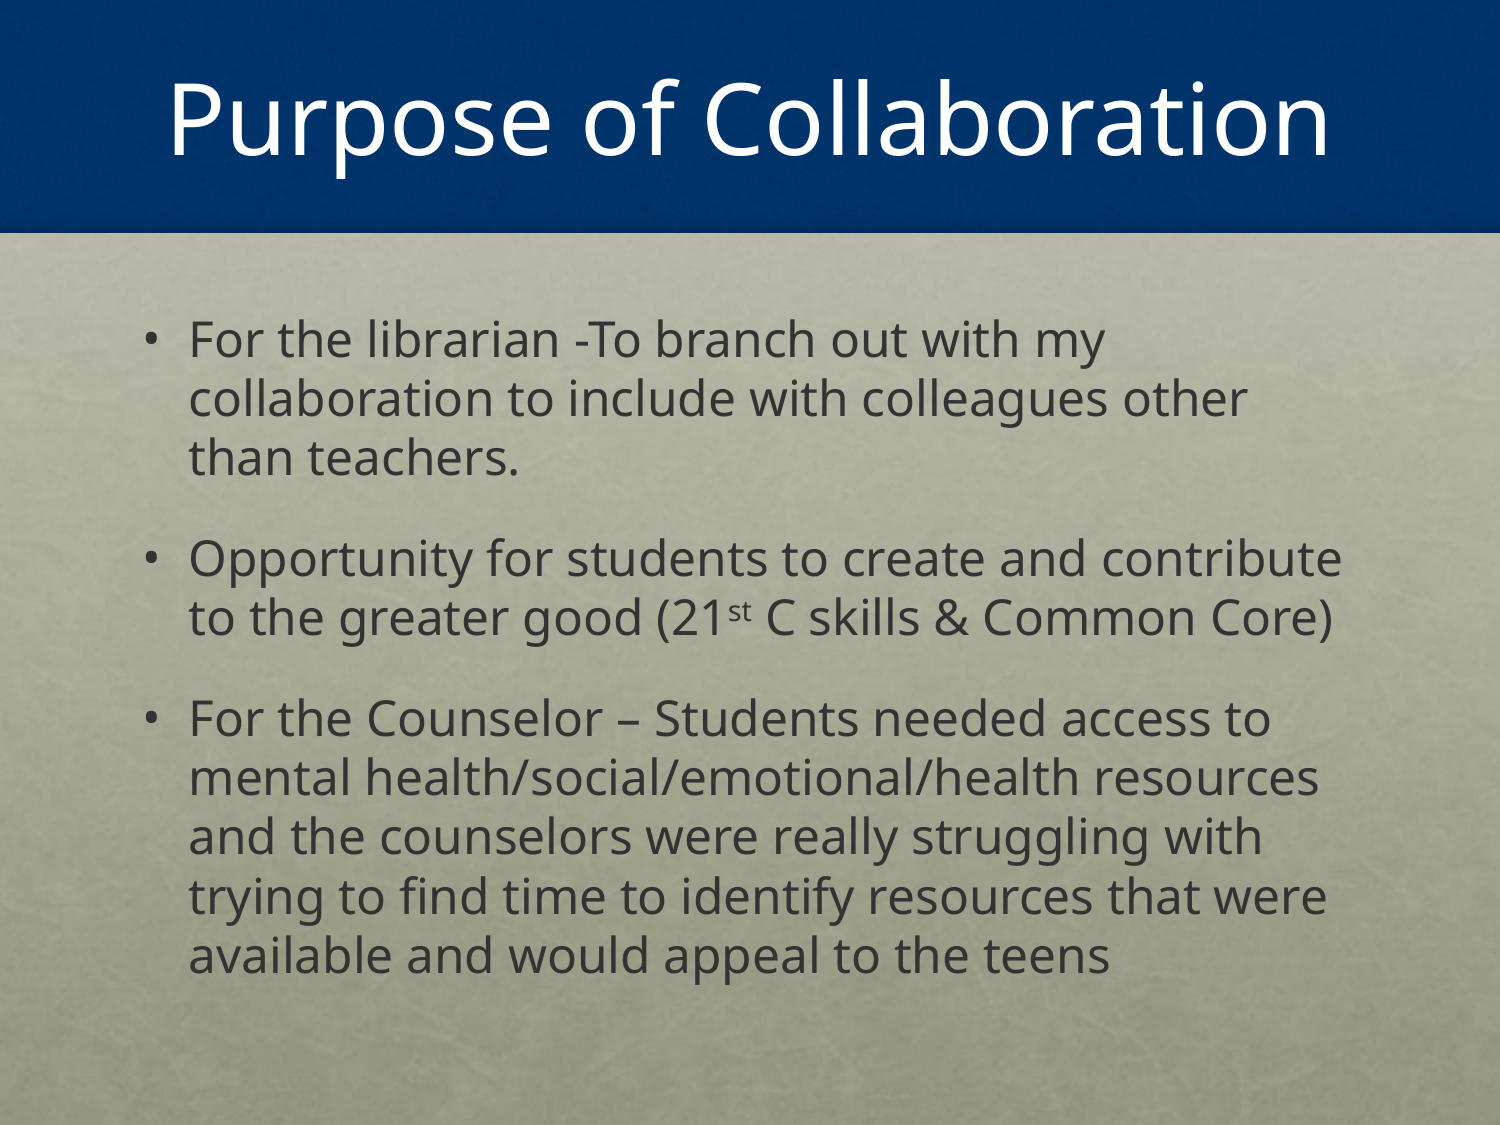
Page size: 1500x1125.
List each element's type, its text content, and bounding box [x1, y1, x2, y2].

picture [0, 214, 1500, 1125]
list For the librarian -To branch out with my collaboration to include with colleagues other than teachers. Opportunity for students to create and contribute to the greater good (21st C skills & Common Core) For the Counselor – Students needed access to mental health/social/emotional/health resources and the counselors were really struggling with trying to find time to identify resources that were available and would appeal to the teens [127, 299, 1372, 1005]
title Purpose of Collaboration [127, 10, 1372, 221]
